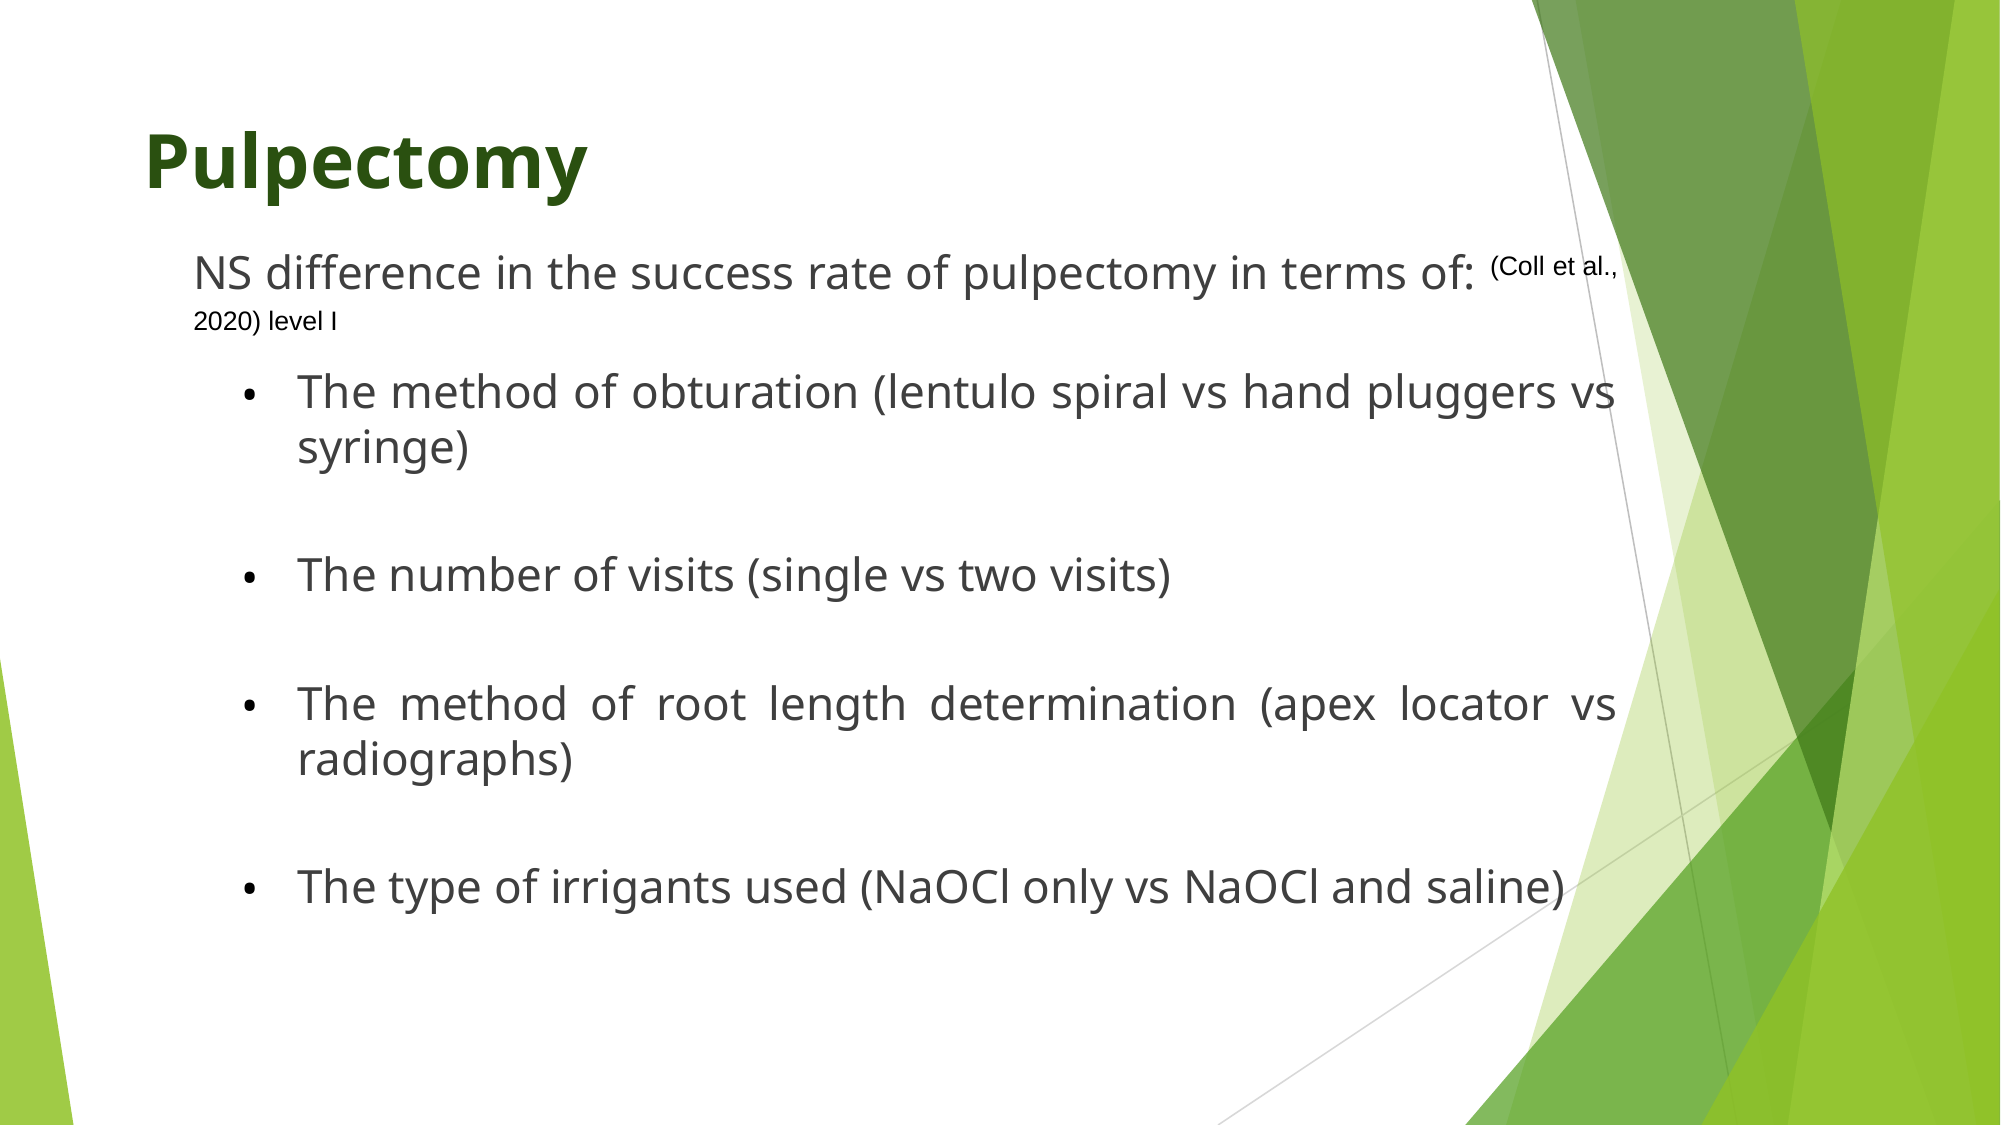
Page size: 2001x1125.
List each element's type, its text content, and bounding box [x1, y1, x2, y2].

title Pulpectomy [128, 94, 1479, 222]
list NS difference in the success rate of pulpectomy in terms of: (Coll et al., 2020) level I The method of obturation (lentulo spiral vs hand pluggers vs syringe) The number of visits (single vs two visits) The method of root length determination (apex locator vs radiographs) The type of irrigants used (NaOCl only vs NaOCl and saline) [140, 236, 1633, 993]
